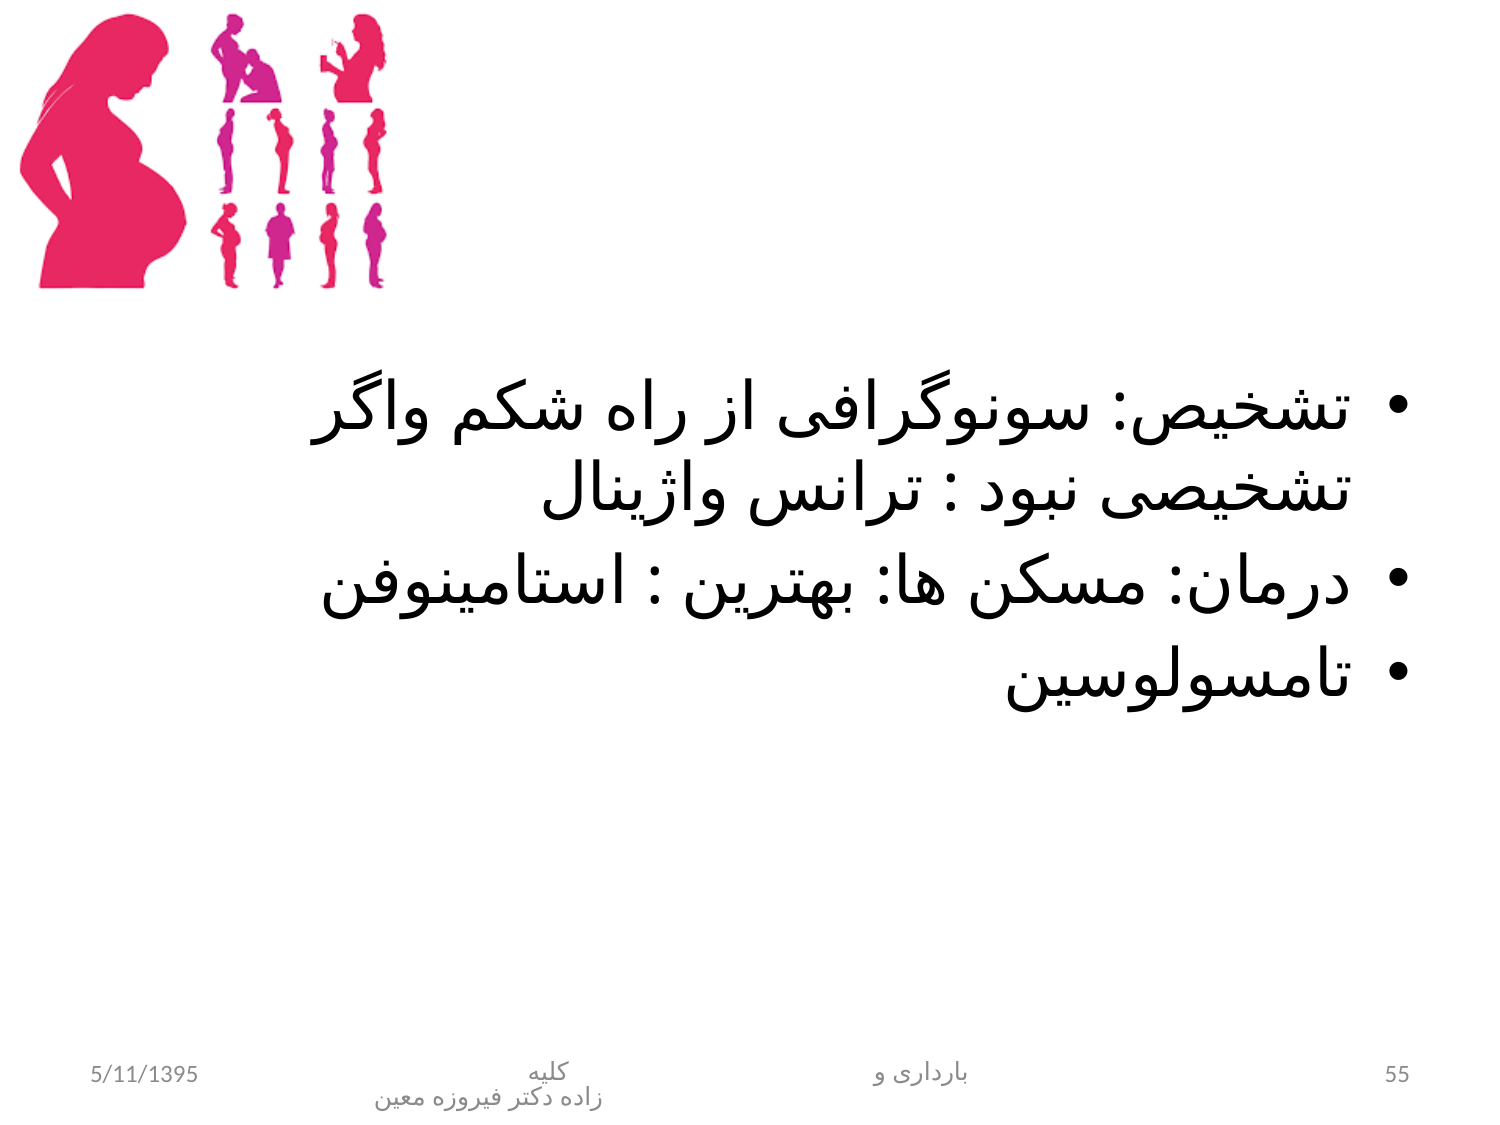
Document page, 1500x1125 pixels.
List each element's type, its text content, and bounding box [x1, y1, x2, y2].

list تشخیص: سونوگرافی از راه شکم واگر تشخیصی نبود : ترانس واژینال درمان: مسکن ها: بهترین : استامینوفن تامسولوسین [75, 262, 1425, 1005]
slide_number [75, 1042, 425, 1103]
picture [0, 0, 407, 304]
footer بارداری و کلیه دکتر فیروزه معین زاده [512, 1042, 988, 1103]
slide_number 55 [1074, 1042, 1425, 1103]
